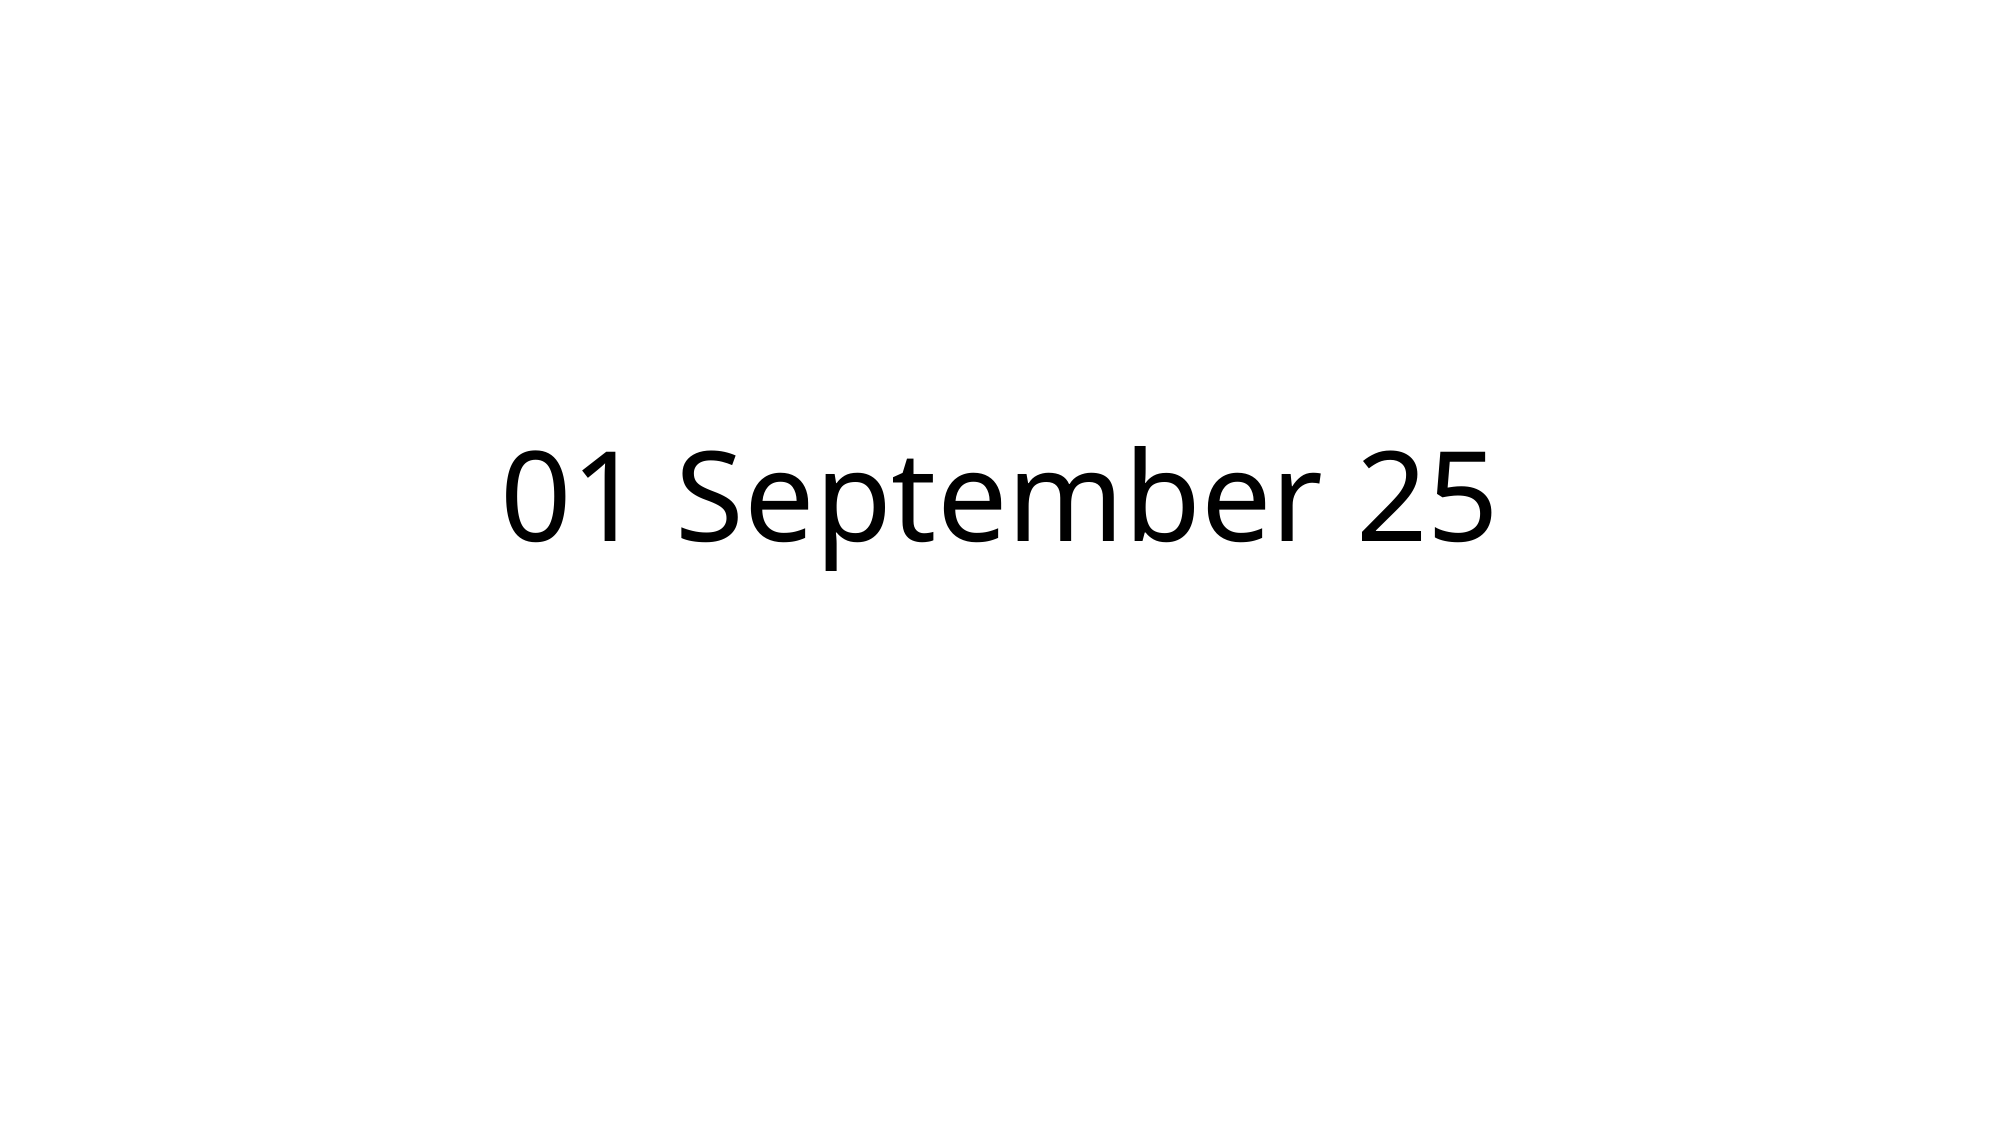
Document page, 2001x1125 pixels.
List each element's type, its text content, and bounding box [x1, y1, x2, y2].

title 01 September 25 [249, 184, 1750, 576]
